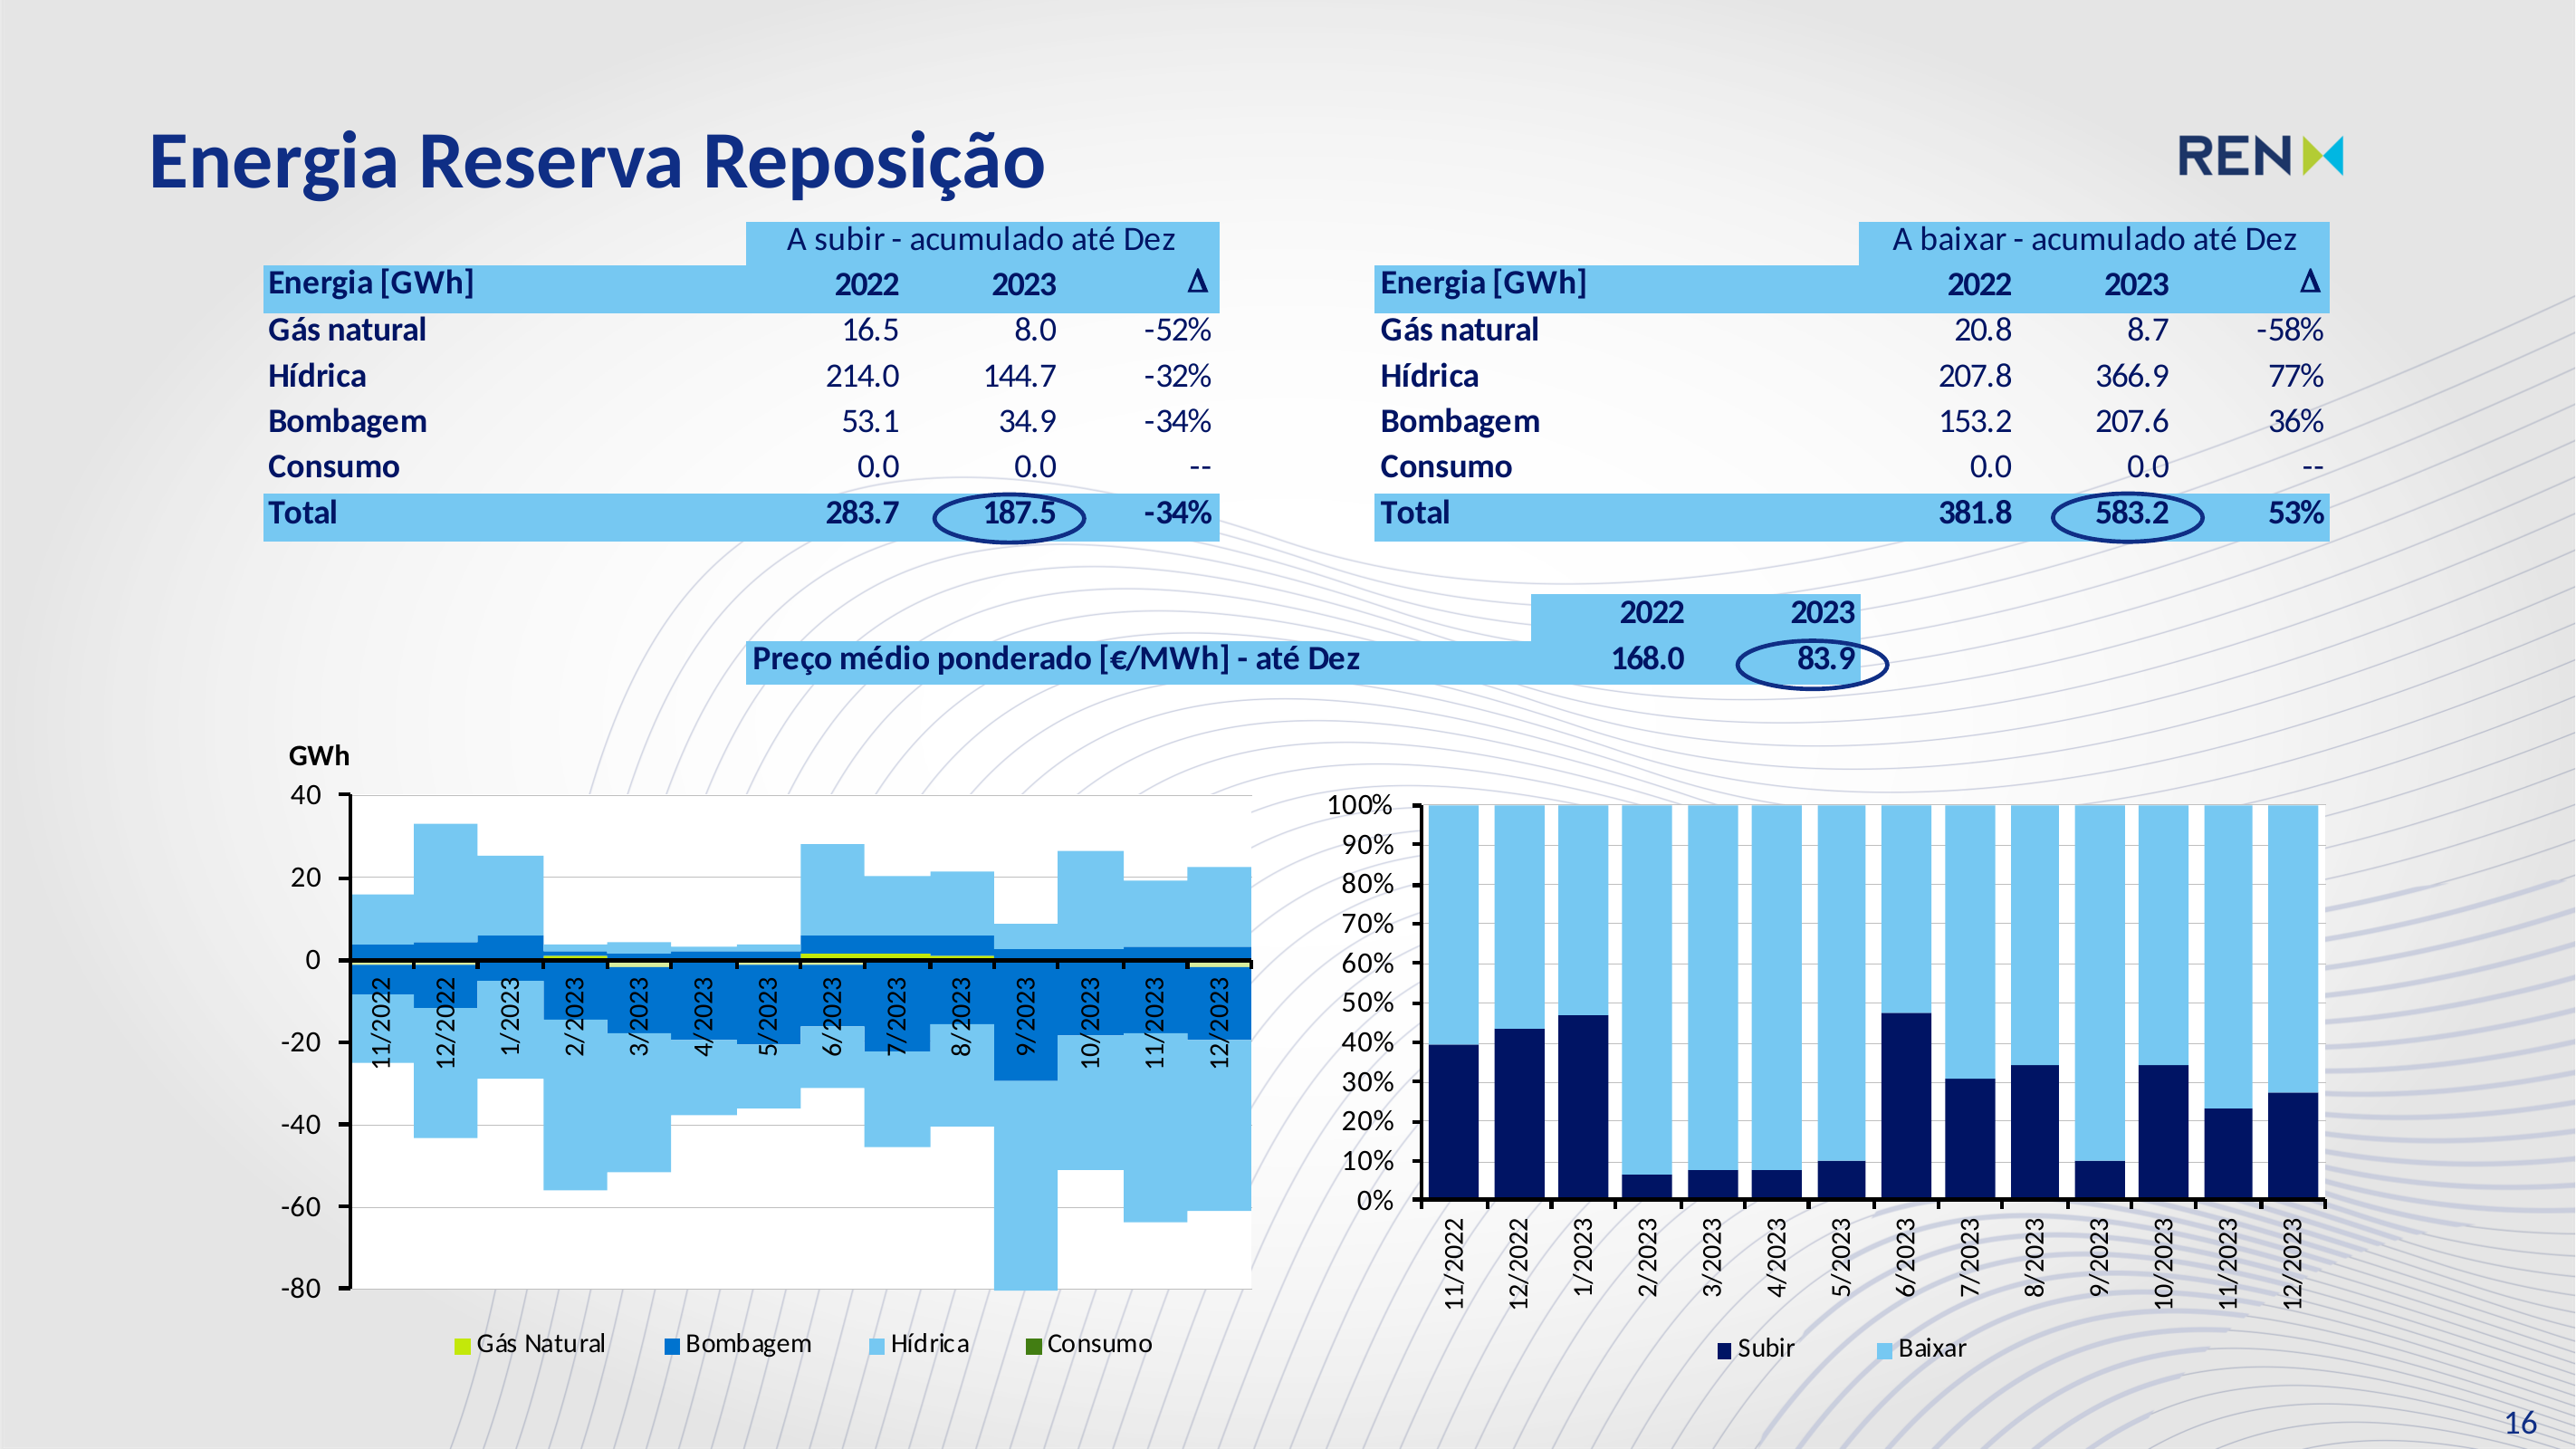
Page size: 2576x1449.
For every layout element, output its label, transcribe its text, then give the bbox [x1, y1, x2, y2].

text_box 16 [2466, 1394, 2575, 1448]
list Energia Reserva Reposição [148, 117, 2152, 206]
picture [0, 0, 2576, 1449]
